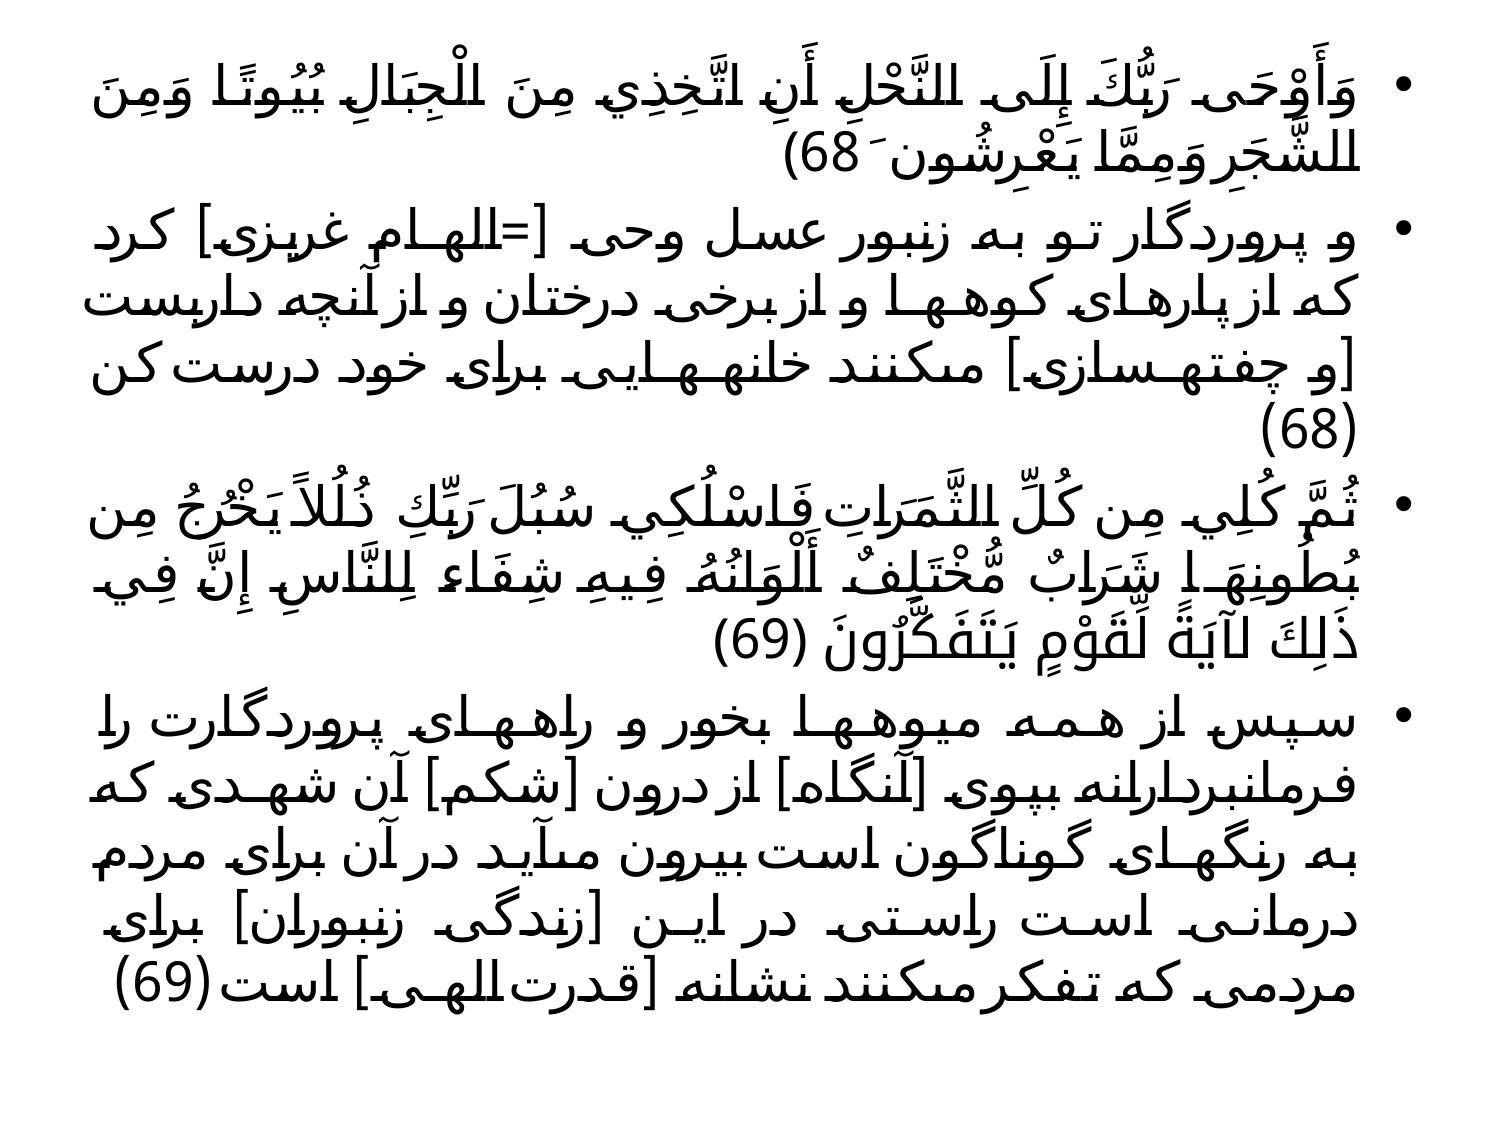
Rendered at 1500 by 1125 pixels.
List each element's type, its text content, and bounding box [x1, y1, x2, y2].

list وَأَوْحَى رَبُّكَ إِلَى النَّحْلِ أَنِ اتَّخِذِي مِنَ الْجِبَالِ بُيُوتًا وَمِنَ الشَّجَرِ وَمِمَّا يَعْرِشُونَ ﴿68﴾ و پروردگار تو به زنبور عسل وحى [=الهام غريزى] كرد كه از پاره‏اى كوهها و از برخى درختان و از آنچه داربست [و چفته‏سازى] مى‏كنند خانه‏هايى براى خود درست كن (68) ثُمَّ كُلِي مِن كُلِّ الثَّمَرَاتِ فَاسْلُكِي سُبُلَ رَبِّكِ ذُلُلاً يَخْرُجُ مِن بُطُونِهَا شَرَابٌ مُّخْتَلِفٌ أَلْوَانُهُ فِيهِ شِفَاء لِلنَّاسِ إِنَّ فِي ذَلِكَ لآيَةً لِّقَوْمٍ يَتَفَكَّرُونَ ﴿69﴾ سپس از همه ميوه‏ها بخور و راههاى پروردگارت را فرمانبردارانه بپوى [آنگاه] از درون [شكم] آن شهدى كه به رنگهاى گوناگون است بيرون مى‏آيد در آن براى مردم درمانى است راستى در اين [زندگى زنبوران] براى مردمى كه تفكر مى‏كنند نشانه [قدرت الهى] است (69) [75, 42, 1425, 1083]
